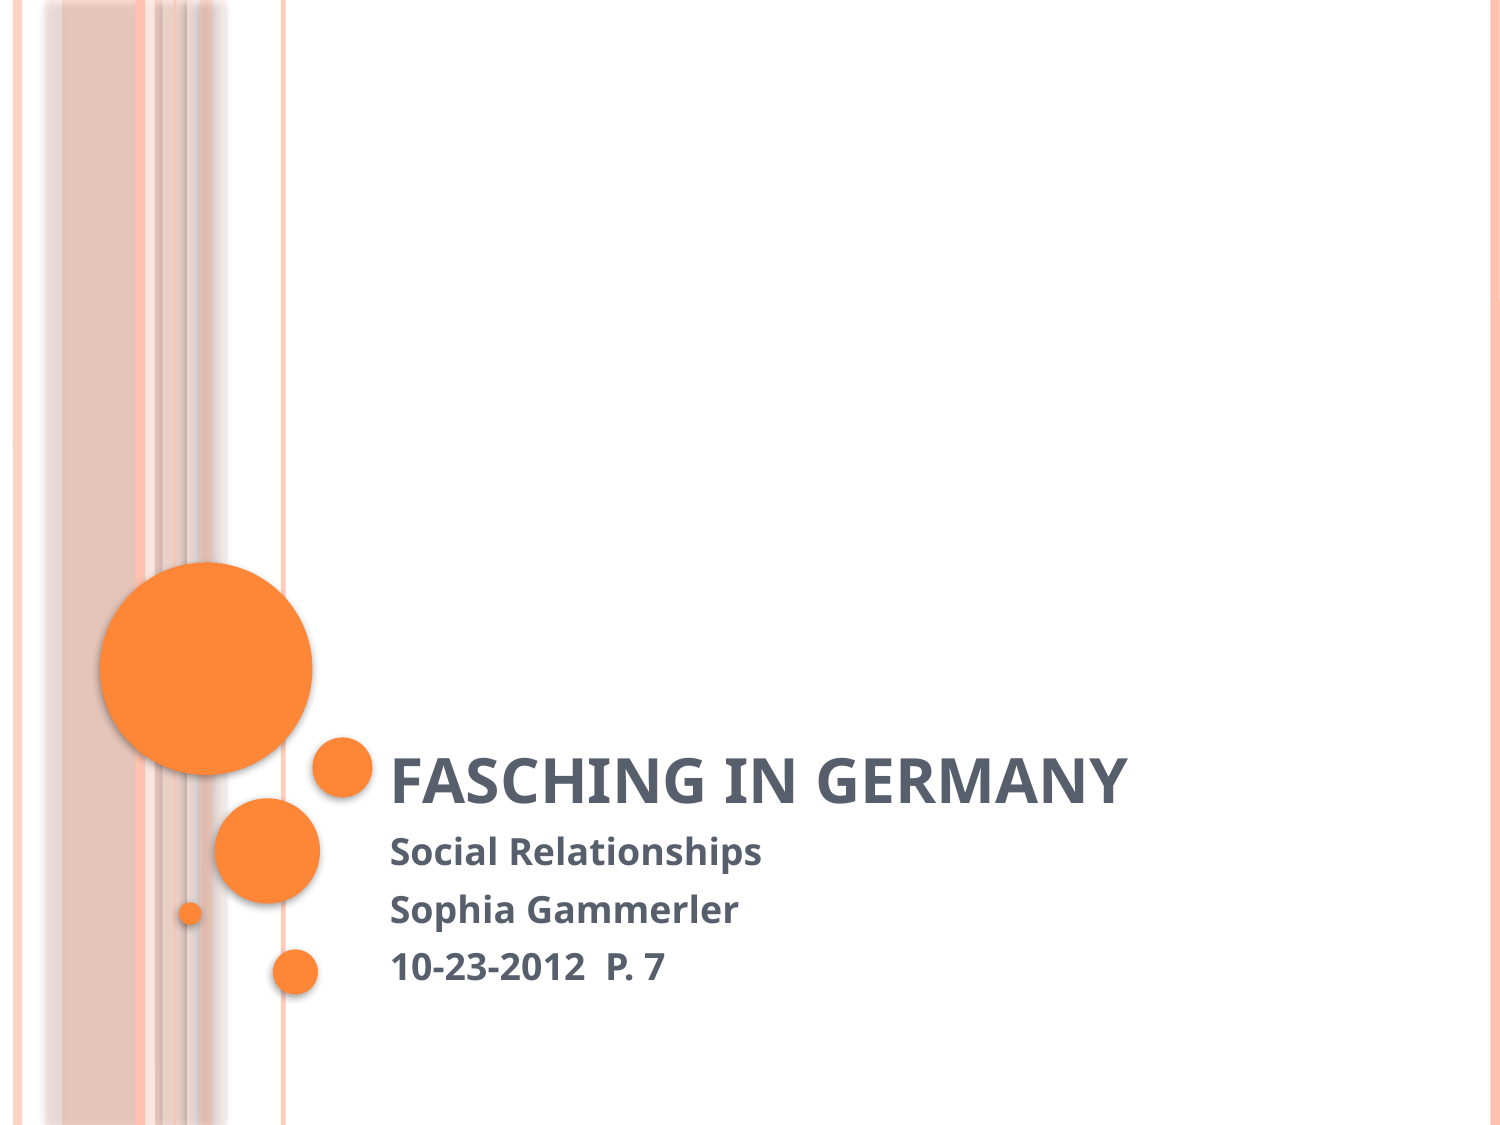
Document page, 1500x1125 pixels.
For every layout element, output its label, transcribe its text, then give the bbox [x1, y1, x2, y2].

subtitle Social Relationships Sophia Gammerler 10-23-2012 P. 7 [375, 820, 1388, 1046]
title Fasching in Germany [375, 512, 1388, 820]
